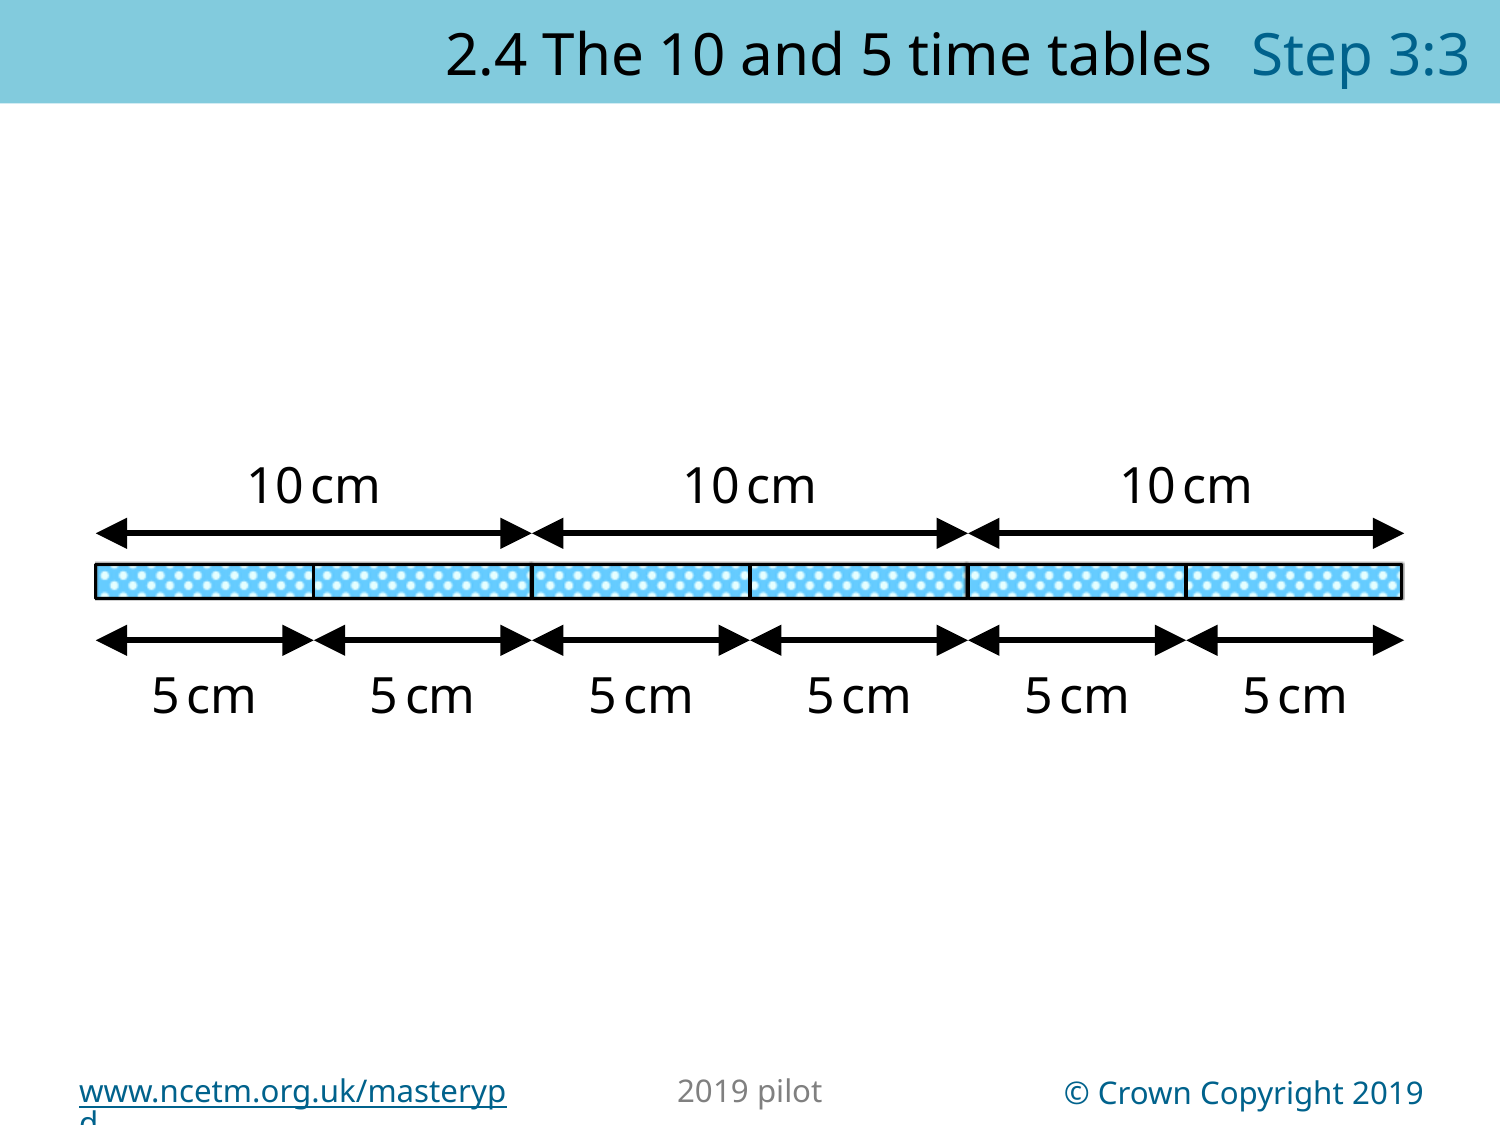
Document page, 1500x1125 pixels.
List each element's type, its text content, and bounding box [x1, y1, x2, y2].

list 2.4 The 10 and 5 time tables Step 3:3 [0, 0, 1500, 104]
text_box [95, 445, 1405, 564]
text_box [95, 564, 1405, 732]
